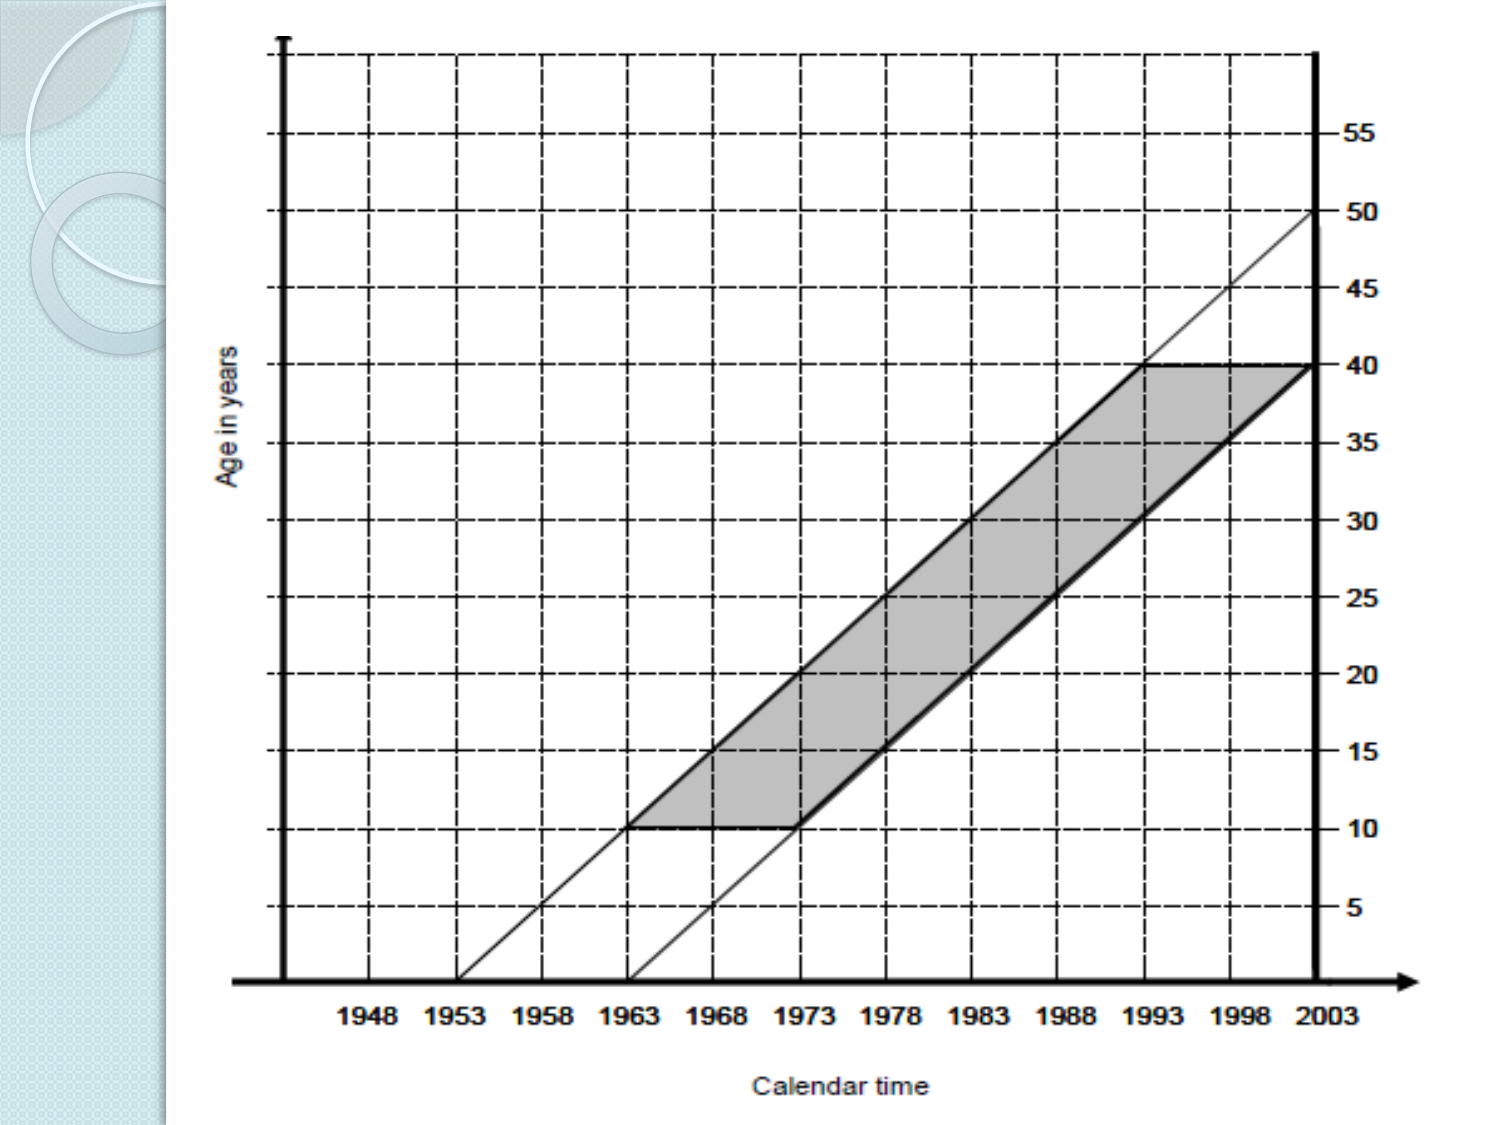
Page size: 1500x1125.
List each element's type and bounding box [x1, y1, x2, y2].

picture [199, 36, 1438, 1101]
